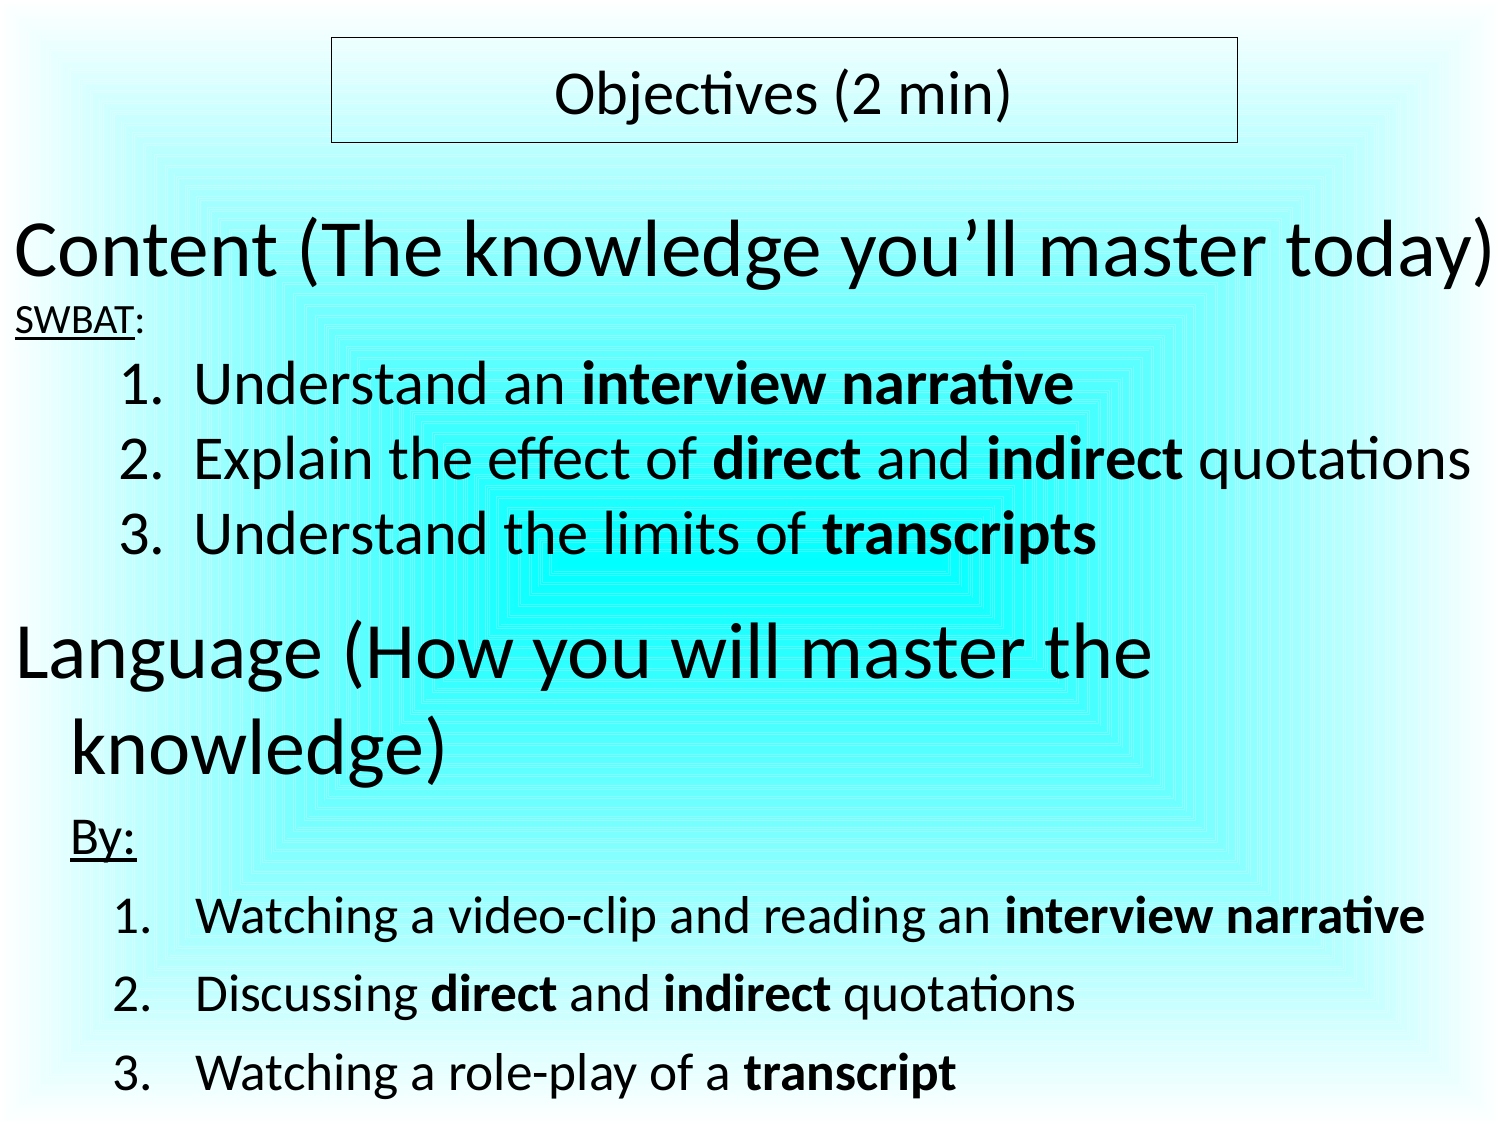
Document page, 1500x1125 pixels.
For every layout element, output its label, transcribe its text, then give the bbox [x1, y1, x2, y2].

title Objectives (2 min) [331, 37, 1238, 143]
list Language (How you will master the knowledge) By: Watching a video-clip and reading an interview narrative Discussing direct and indirect quotations Watching a role-play of a transcript [0, 650, 1500, 1125]
text_box Content (The knowledge you’ll master today) SWBAT: Understand an interview narrative Explain the effect of direct and indirect quotations Understand the limits of transcripts [0, 187, 1500, 650]
